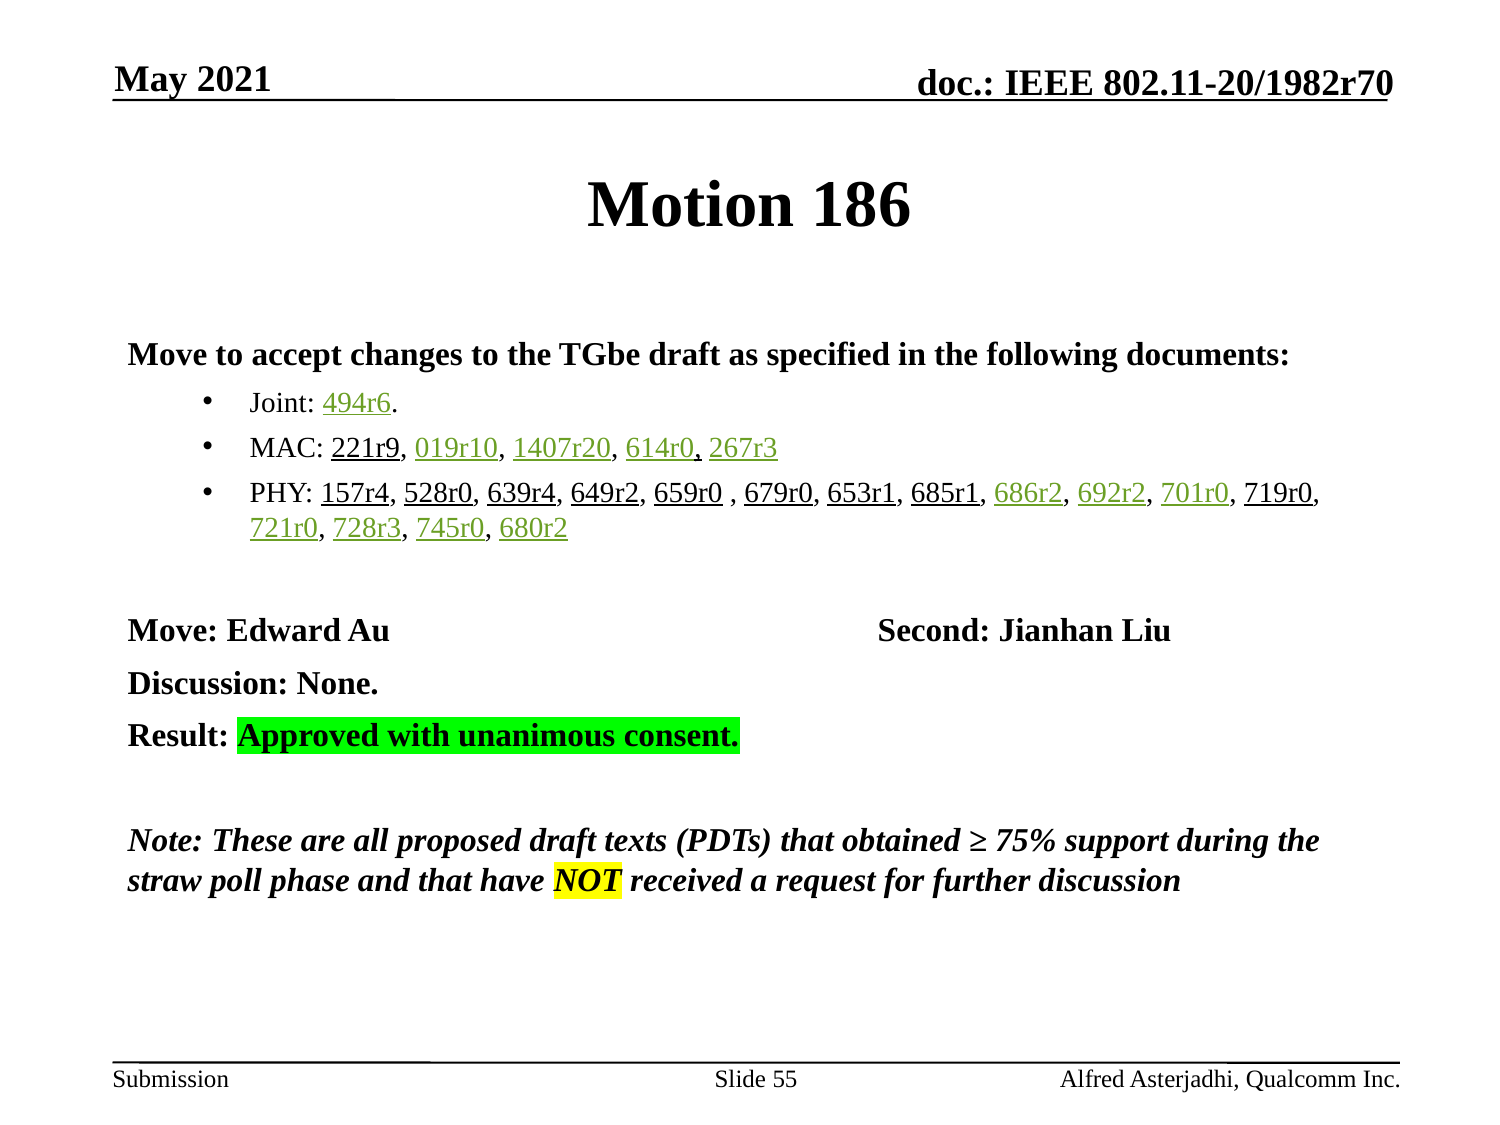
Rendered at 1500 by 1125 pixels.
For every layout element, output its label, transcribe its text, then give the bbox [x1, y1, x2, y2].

list Move to accept changes to the TGbe draft as specified in the following documents: Joint: 494r6. MAC: 221r9, 019r10, 1407r20, 614r0, 267r3 PHY: 157r4, 528r0, 639r4, 649r2, 659r0 , 679r0, 653r1, 685r1, 686r2, 692r2, 701r0, 719r0, 721r0, 728r3, 745r0, 680r2 Move: Edward Au Second: Jianhan Liu Discussion: None. Result: Approved with unanimous consent. Note: These are all proposed draft texts (PDTs) that obtained ≥ 75% support during the straw poll phase and that have NOT received a request for further discussion [112, 324, 1388, 1000]
slide_number Slide 55 [712, 1061, 800, 1123]
title Motion 186 [112, 112, 1388, 288]
footer Alfred Asterjadhi, Qualcomm Inc. [878, 1061, 1402, 1093]
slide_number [114, 54, 423, 100]
